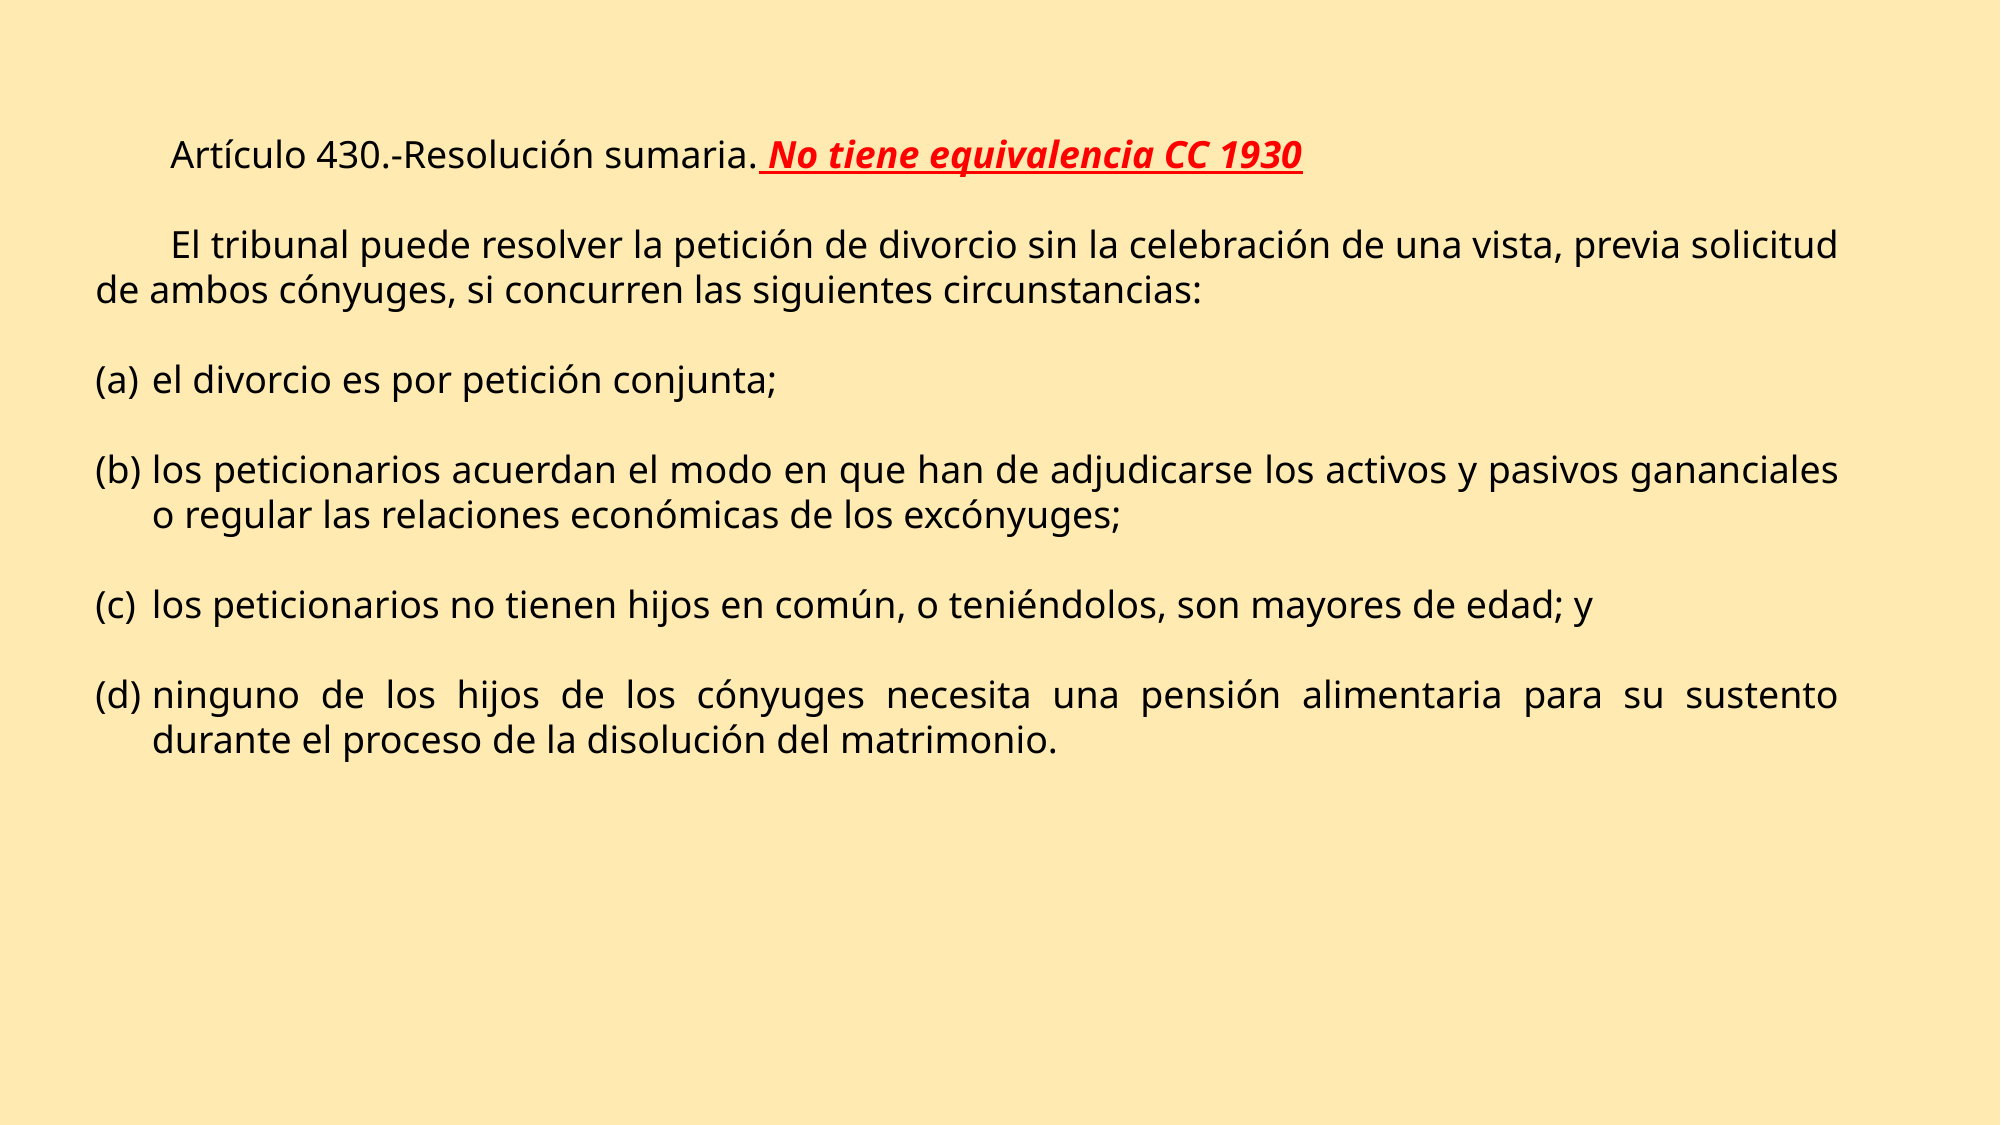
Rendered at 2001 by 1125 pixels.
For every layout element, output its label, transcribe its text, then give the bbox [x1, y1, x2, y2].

text_box Artículo 430.-Resolución sumaria. No tiene equivalencia CC 1930 El tribunal puede resolver la petición de divorcio sin la celebración de una vista, previa solicitud de ambos cónyuges, si concurren las siguientes circunstancias: el divorcio es por petición conjunta; los peticionarios acuerdan el modo en que han de adjudicarse los activos y pasivos gananciales o regular las relaciones económicas de los excónyuges; los peticionarios no tienen hijos en común, o teniéndolos, son mayores de edad; y ninguno de los hijos de los cónyuges necesita una pensión alimentaria para su sustento durante el proceso de la disolución del matrimonio. [80, 123, 1856, 768]
